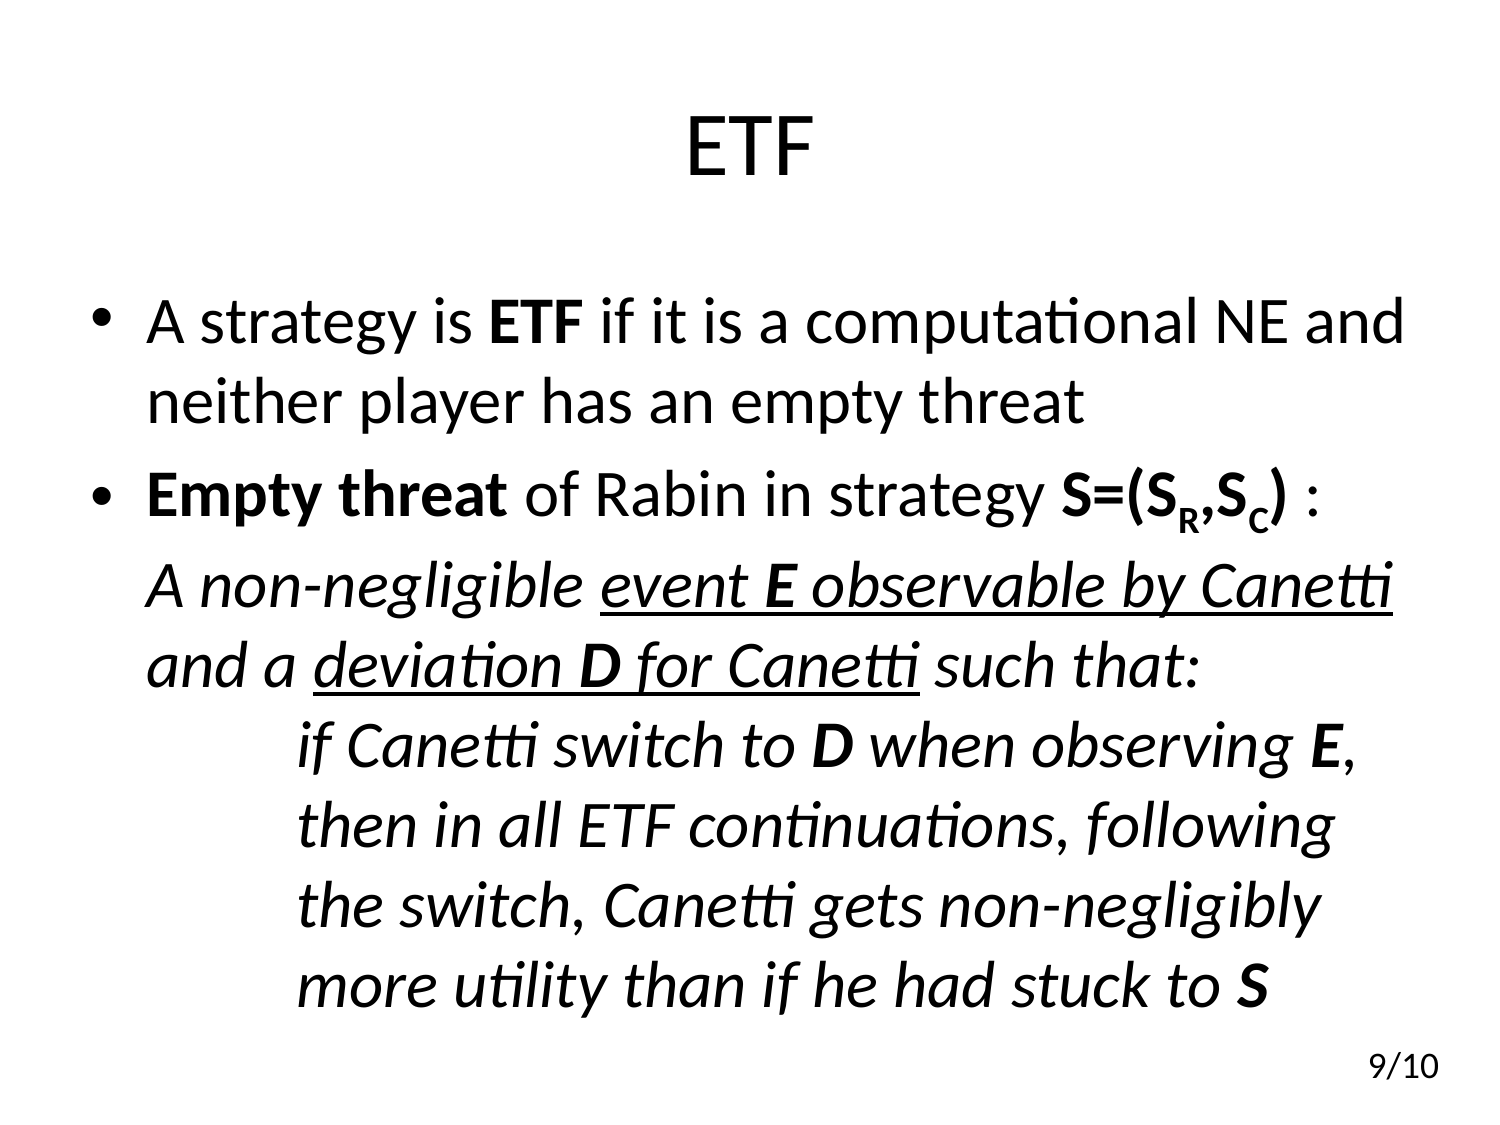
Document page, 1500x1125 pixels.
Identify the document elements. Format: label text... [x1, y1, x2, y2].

title ETF [75, 45, 1425, 233]
list A strategy is ETF if it is a computational NE and neither player has an empty threat Empty threat of Rabin in strategy S=(SR,SC) : A non-negligible event E observable by Canetti and a deviation D for Canetti such that: if Canetti switch to D when observing E, then in all ETF continuations, following the switch, Canetti gets non-negligibly more utility than if he had stuck to S [75, 268, 1425, 1047]
text_box 9/10 [1353, 1033, 1455, 1094]
